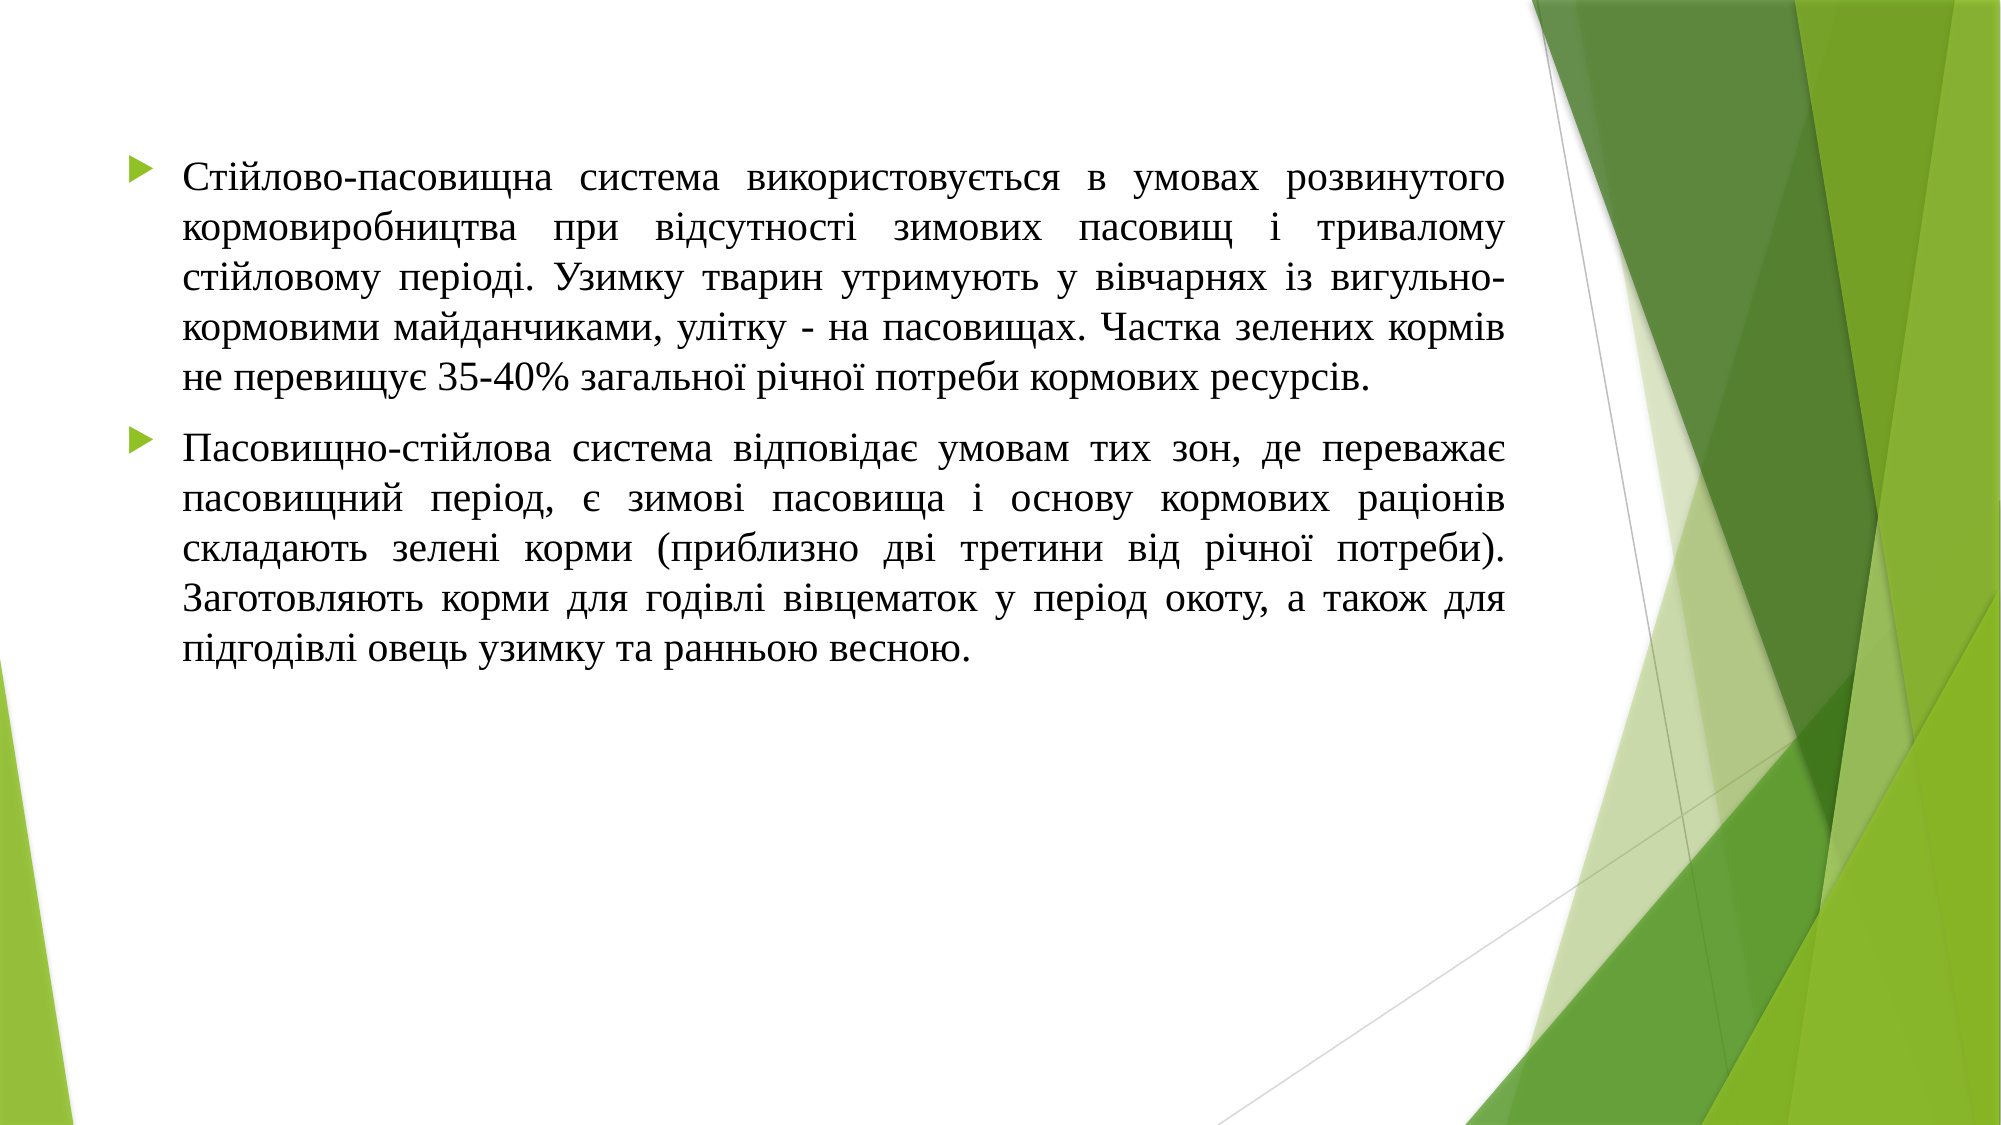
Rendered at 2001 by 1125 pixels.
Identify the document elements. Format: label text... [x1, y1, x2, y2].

list Стійлово-пасовищна система використовується в умовах розвинутого кормовиробництва при відсутності зимових пасовищ і тривалому стійловому періоді. Узимку тварин утримують у вівчарнях із вигульно-кормовими майданчиками, улітку - на пасовищах. Частка зелених кормів не перевищує 35-40% загальної річної потреби кормових ресурсів. Пасовищно-стійлова система відповідає умовам тих зон, де переважає пасовищний період, є зимові пасовища і основу кормових раціонів складають зелені корми (приблизно дві третини від річної потреби). Заготовляють корми для годівлі вівцематок у період окоту, а також для підгодівлі овець узимку та ранньою весною. [111, 141, 1522, 755]
